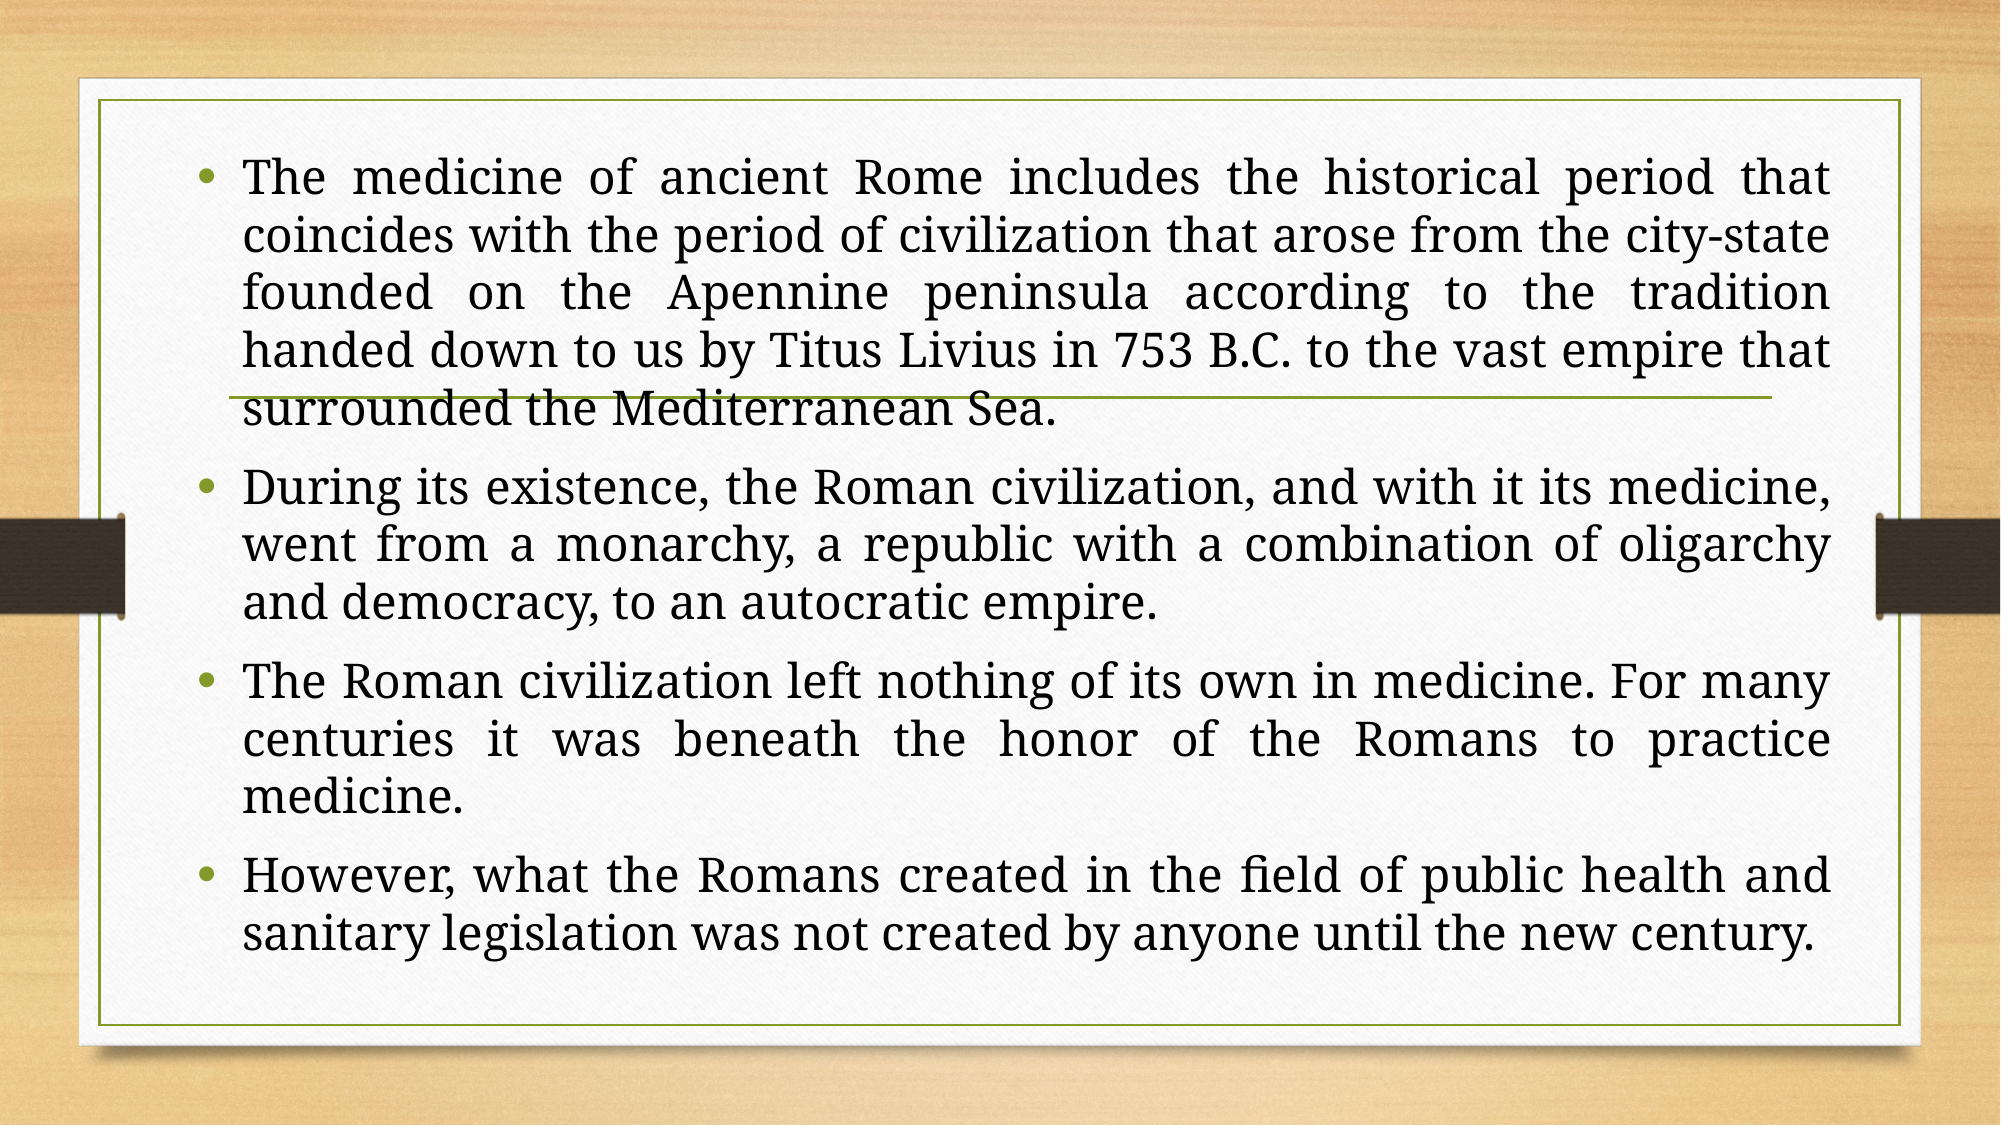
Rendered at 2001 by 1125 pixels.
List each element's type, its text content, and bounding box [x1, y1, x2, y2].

picture [0, 0, 2001, 1125]
list The medicine of ancient Rome includes the historical period that coincides with the period of civilization that arose from the city-state founded on the Apennine peninsula according to the tradition handed down to us by Titus Livius in 753 B.C. to the vast empire that surrounded the Mediterranean Sea. During its existence, the Roman civilization, and with it its medicine, went from a monarchy, a republic with a combination of oligarchy and democracy, to an autocratic empire. The Roman civilization left nothing of its own in medicine. For many centuries it was beneath the honor of the Romans to practice medicine. However, what the Romans created in the field of public health and sanitary legislation was not created by anyone until the new century. [182, 139, 1850, 982]
